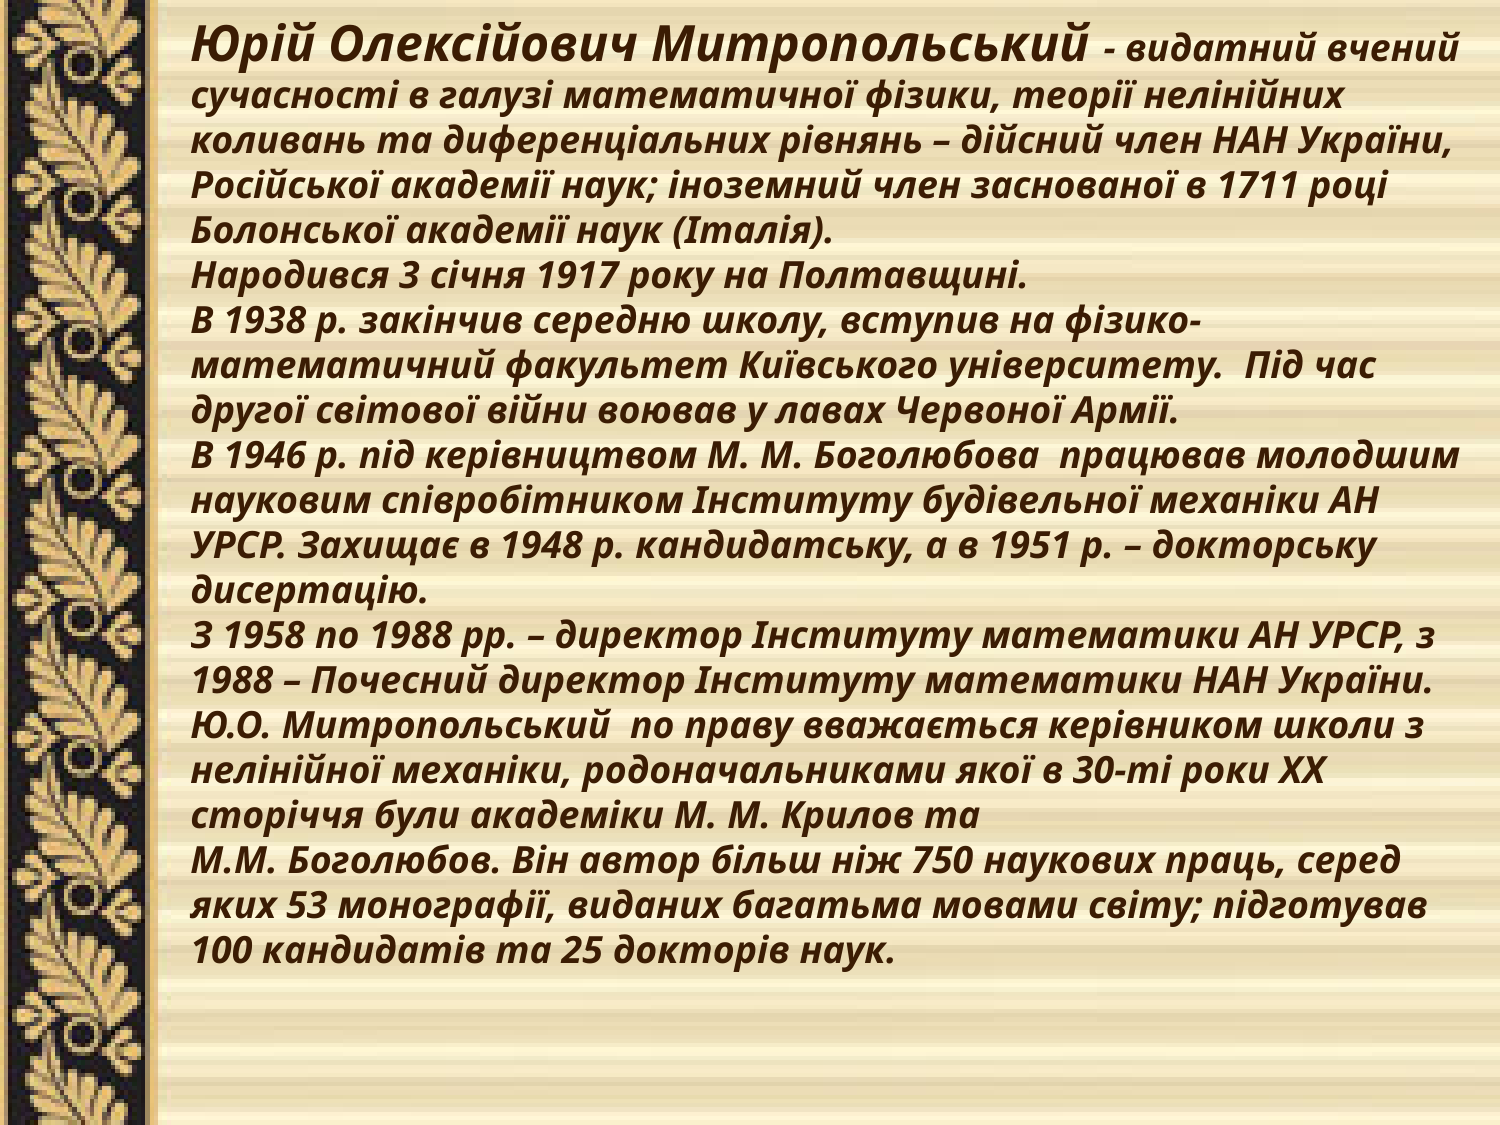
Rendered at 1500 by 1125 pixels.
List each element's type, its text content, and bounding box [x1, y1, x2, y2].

picture [0, 0, 1500, 1125]
text_box Юрій Олексійович Митропольський - видатний вчений сучасності в галузі математичної фізики, теорії нелінійних коливань та диференціальних рівнянь – дійсний член НАН України, Російської академії наук; іноземний член заснованої в 1711 році Болонської академії наук (Італія). Народився 3 січня 1917 року на Полтавщині. В 1938 р. закінчив середню школу, вступив на фізико-математичний факультет Київського університету. Під час другої світової війни воював у лавах Червоної Армії. В 1946 р. під керівництвом М. М. Боголюбова працював молодшим науковим співробітником Інституту будівельної механіки АН УРСР. Захищає в 1948 р. кандидатську, а в 1951 р. – докторську дисертацію. З 1958 по 1988 рр. – директор Інституту математики АН УРСР, з 1988 – Почесний директор Інституту математики НАН України. Ю.О. Митропольський по праву вважається керівником школи з нелінійної механіки, родоначальниками якої в 30-ті роки ХХ сторіччя були академіки М. М. Крилов та М.М. Боголюбов. Він автор більш ніж 750 наукових праць, серед яких 53 монографії, виданих багатьма мовами світу; підготував 100 кандидатів та 25 докторів наук. [175, 4, 1500, 979]
